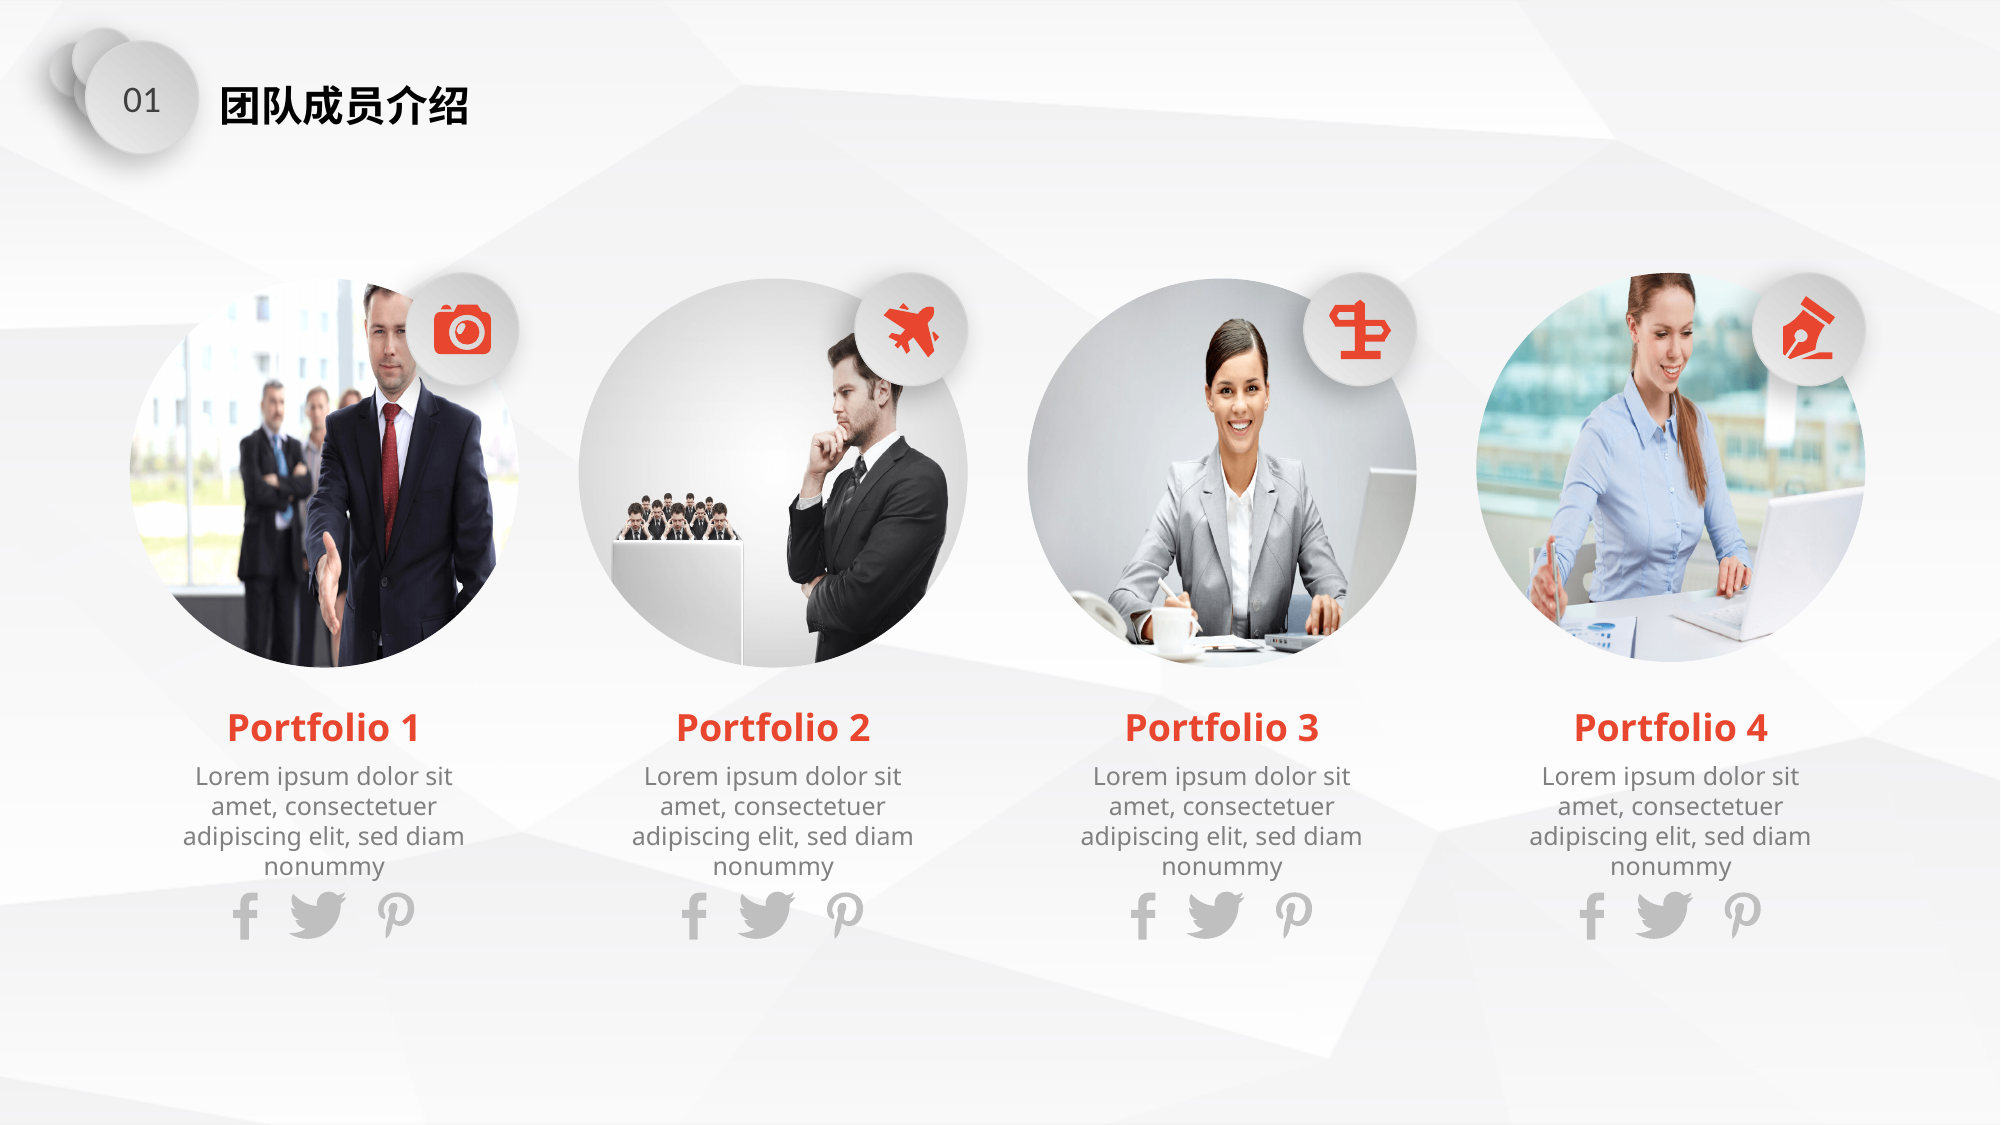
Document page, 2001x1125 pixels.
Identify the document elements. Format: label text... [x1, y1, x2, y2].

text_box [1491, 696, 1850, 940]
text_box [577, 277, 969, 669]
text_box [1475, 271, 1867, 664]
text_box [128, 277, 520, 669]
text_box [145, 696, 504, 940]
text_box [1043, 696, 1401, 940]
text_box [1752, 272, 1866, 386]
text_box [854, 272, 968, 386]
text_box [1026, 277, 1418, 669]
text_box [594, 696, 953, 940]
text_box 团队成员介绍 [199, 72, 491, 138]
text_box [49, 28, 199, 154]
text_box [406, 272, 519, 386]
picture [0, 0, 2001, 1125]
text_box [1303, 272, 1417, 386]
